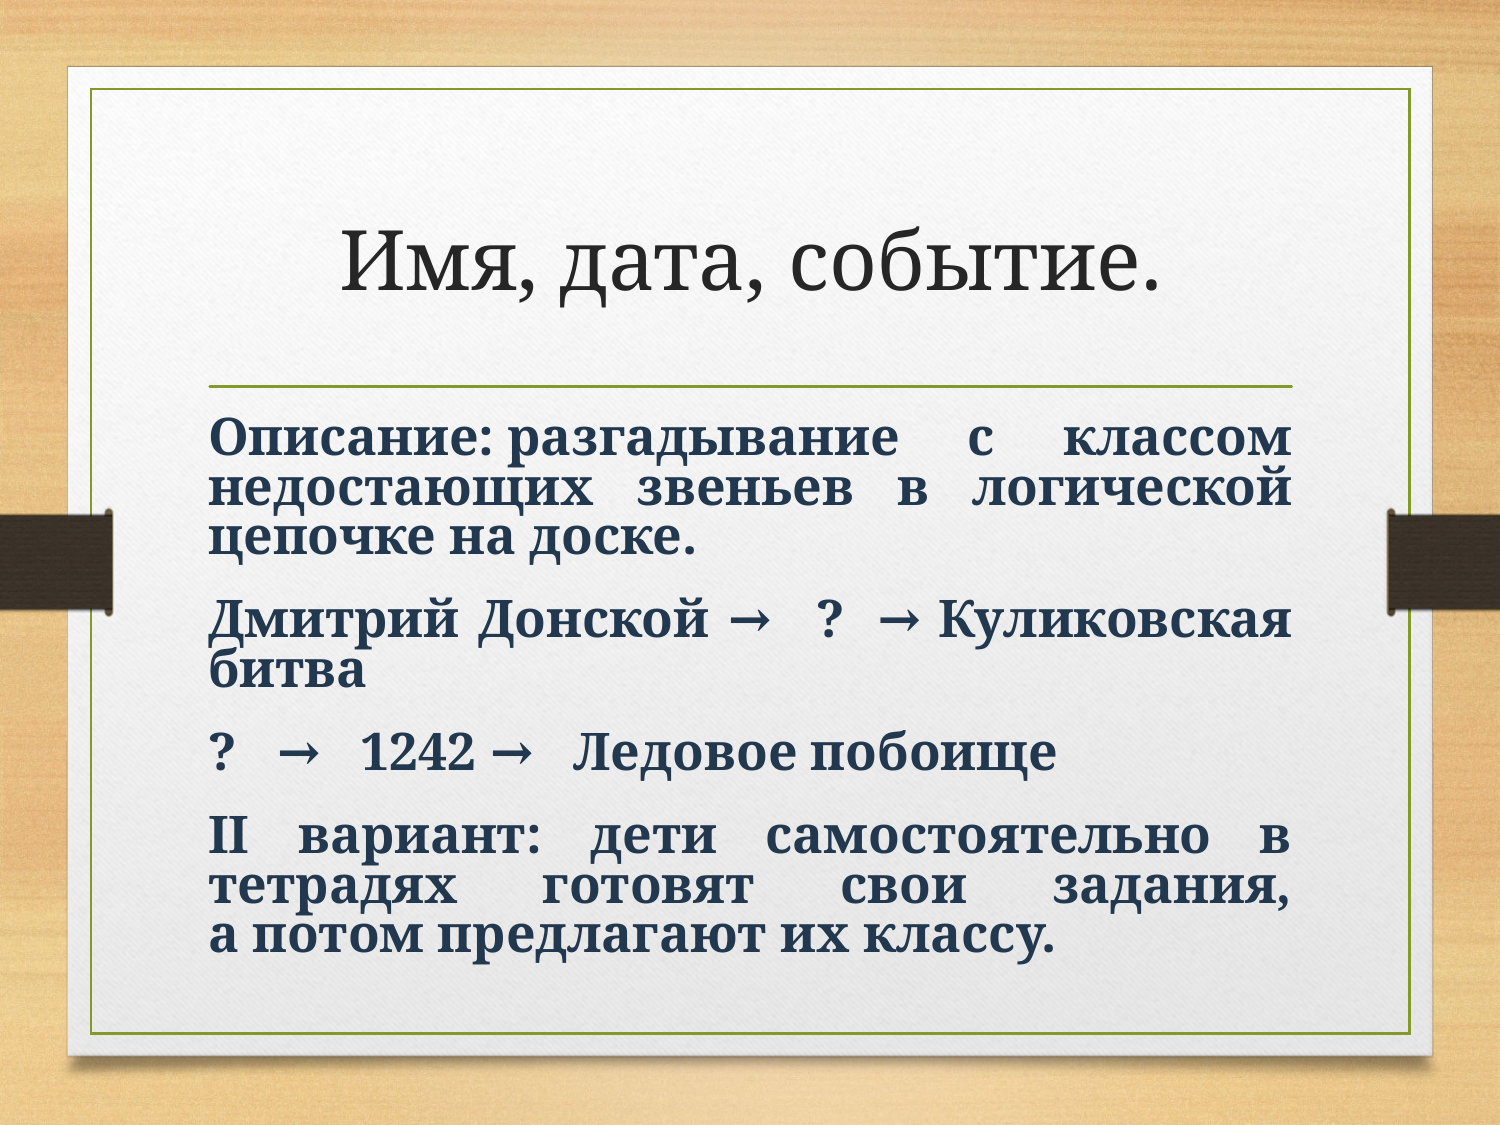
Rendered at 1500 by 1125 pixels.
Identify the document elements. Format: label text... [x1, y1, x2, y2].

picture [0, 0, 1500, 1125]
title Имя, дата, событие. [193, 150, 1309, 365]
list Описание: разгадывание с классом недостающих звеньев в логической цепочке на доске. Дмитрий Донской → ? → Куликовская битва ? → 1242 → Ледовое побоище ΙΙ вариант: дети самостоятельно в тетрадях готовят свои задания, а потом предлагают их классу. [193, 408, 1309, 974]
